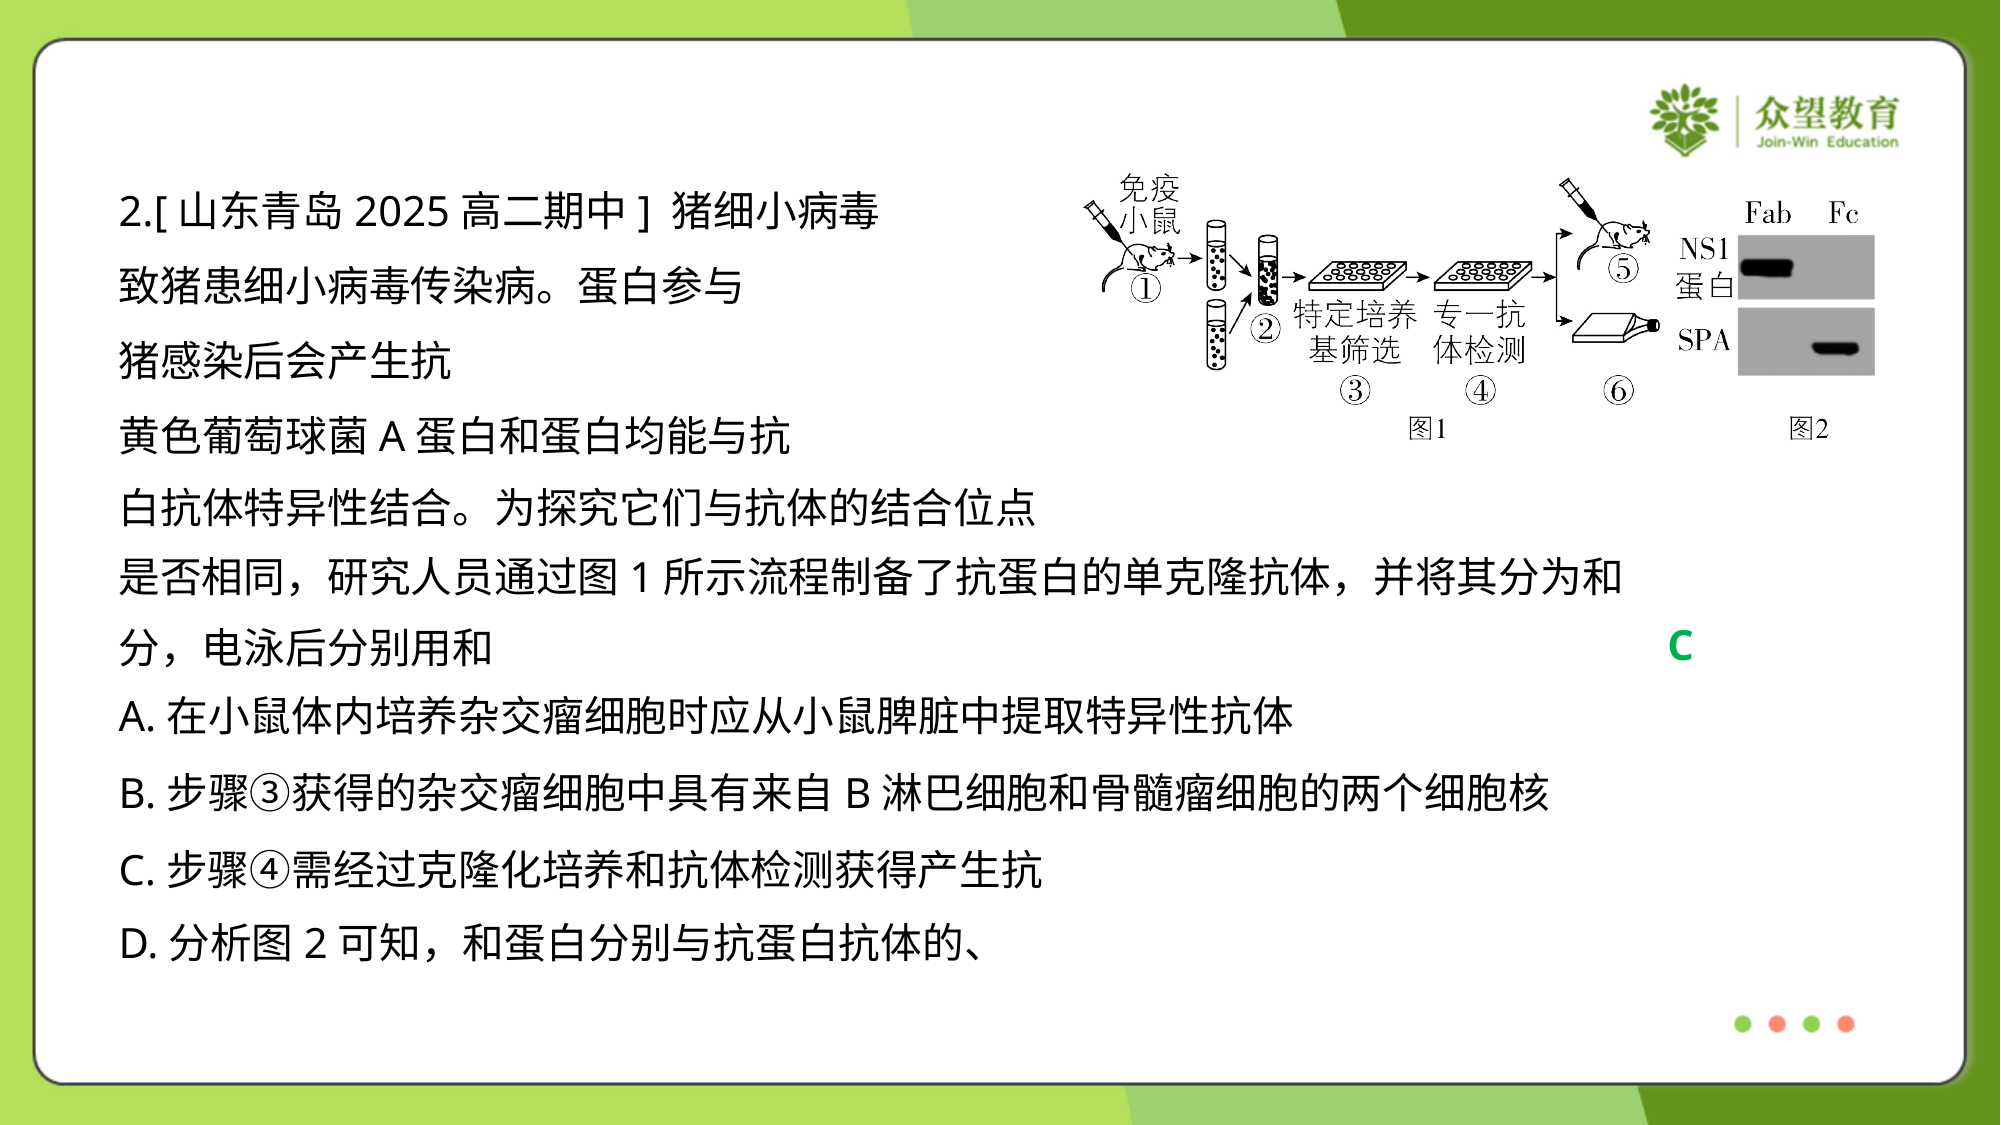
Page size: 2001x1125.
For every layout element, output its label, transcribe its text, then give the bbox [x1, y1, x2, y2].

picture [0, 0, 2000, 1125]
text_box C [1651, 597, 1710, 662]
